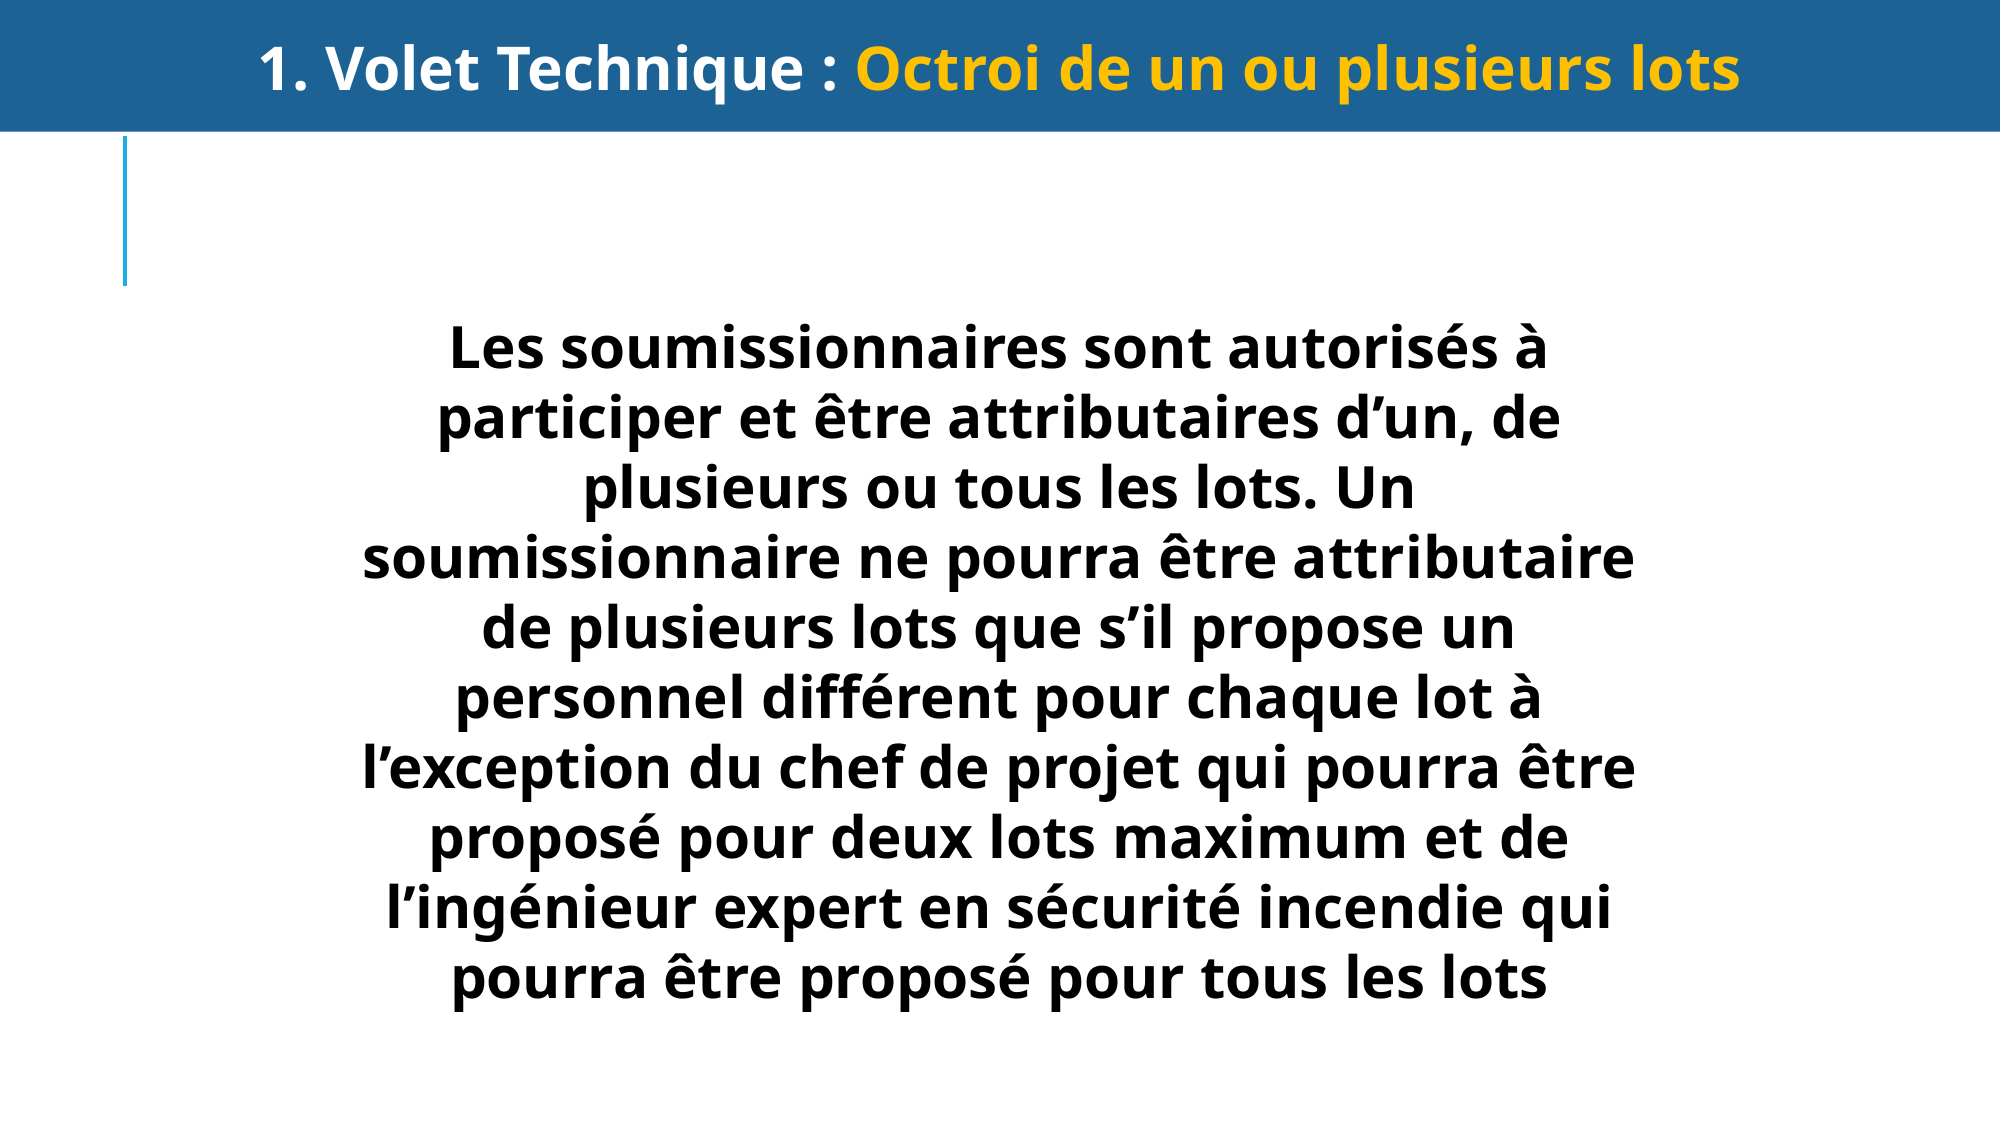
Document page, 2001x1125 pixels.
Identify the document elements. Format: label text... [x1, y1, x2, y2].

text_box Les soumissionnaires sont autorisés à participer et être attributaires d’un, de plusieurs ou tous les lots. Un soumissionnaire ne pourra être attributaire de plusieurs lots que s’il propose un personnel différent pour chaque lot à l’exception du chef de projet qui pourra être proposé pour deux lots maximum et de l’ingénieur expert en sécurité incendie qui pourra être proposé pour tous les lots [327, 303, 1672, 1125]
text_box 1. Volet Technique : Octroi de un ou plusieurs lots [0, 0, 2000, 133]
